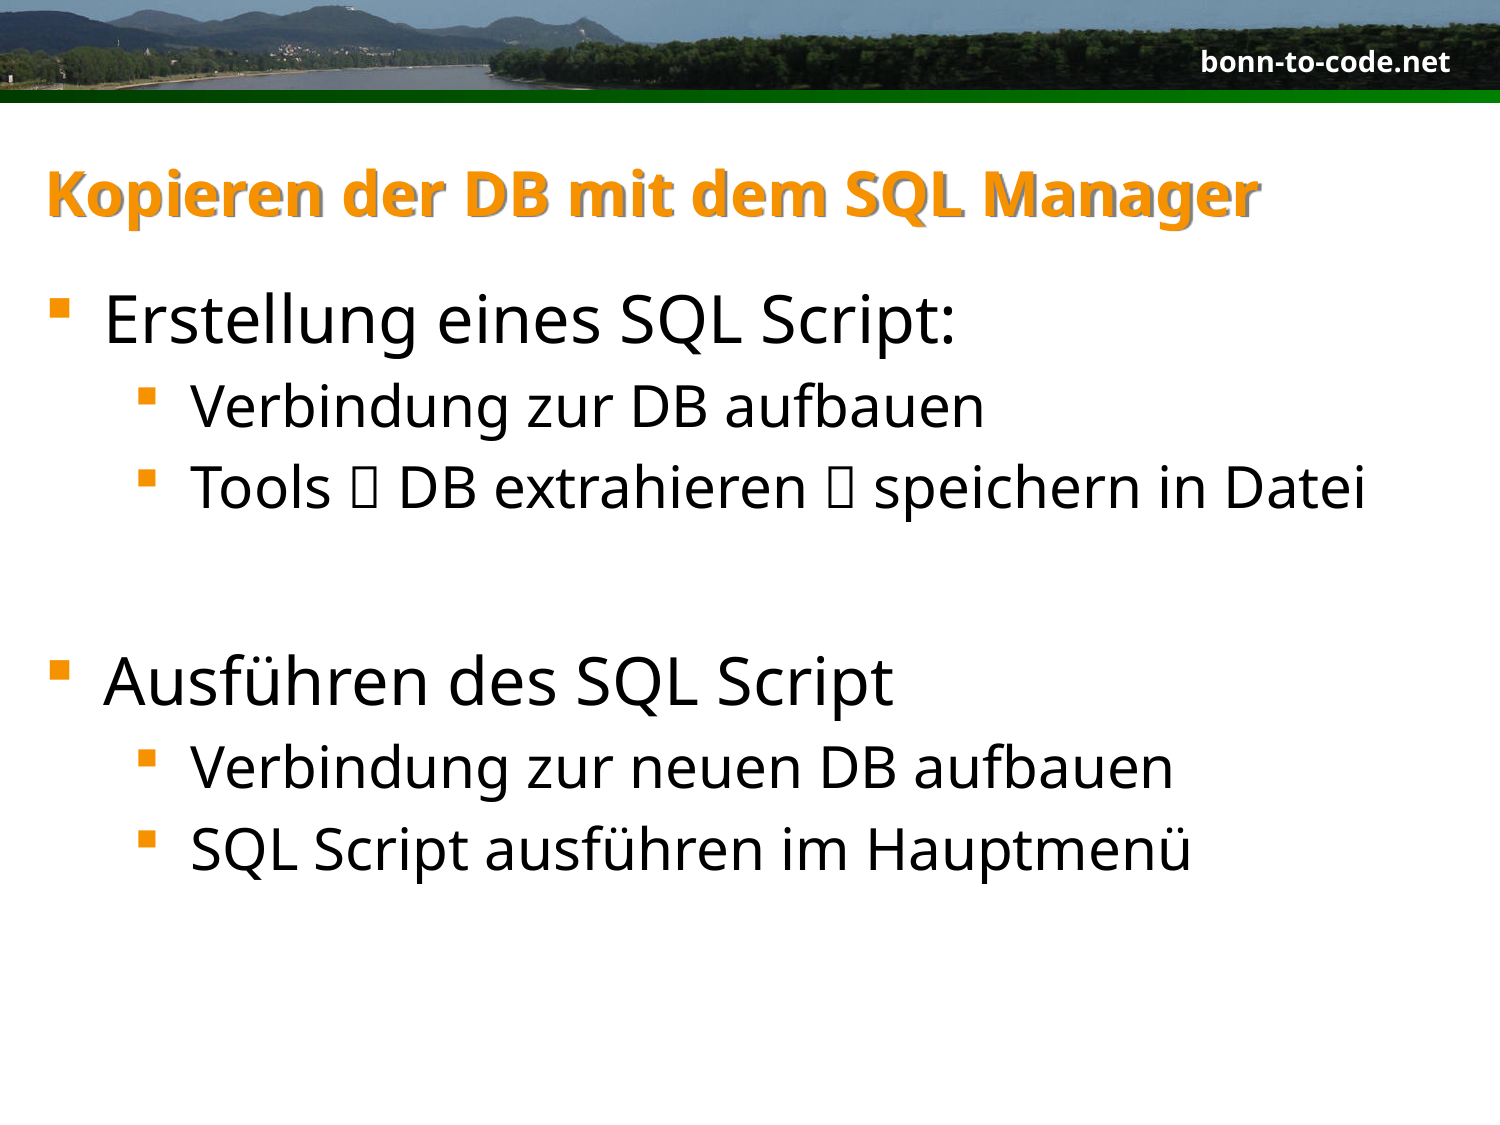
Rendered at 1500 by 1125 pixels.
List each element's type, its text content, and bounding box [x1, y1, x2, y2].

picture [0, 0, 1500, 90]
title Kopieren der DB mit dem SQL Manager [29, 113, 1471, 269]
list Erstellung eines SQL Script: Verbindung zur DB aufbauen Tools  DB extrahieren  speichern in Datei Ausführen des SQL Script Verbindung zur neuen DB aufbauen SQL Script ausführen im Hauptmenü [29, 269, 1471, 1125]
